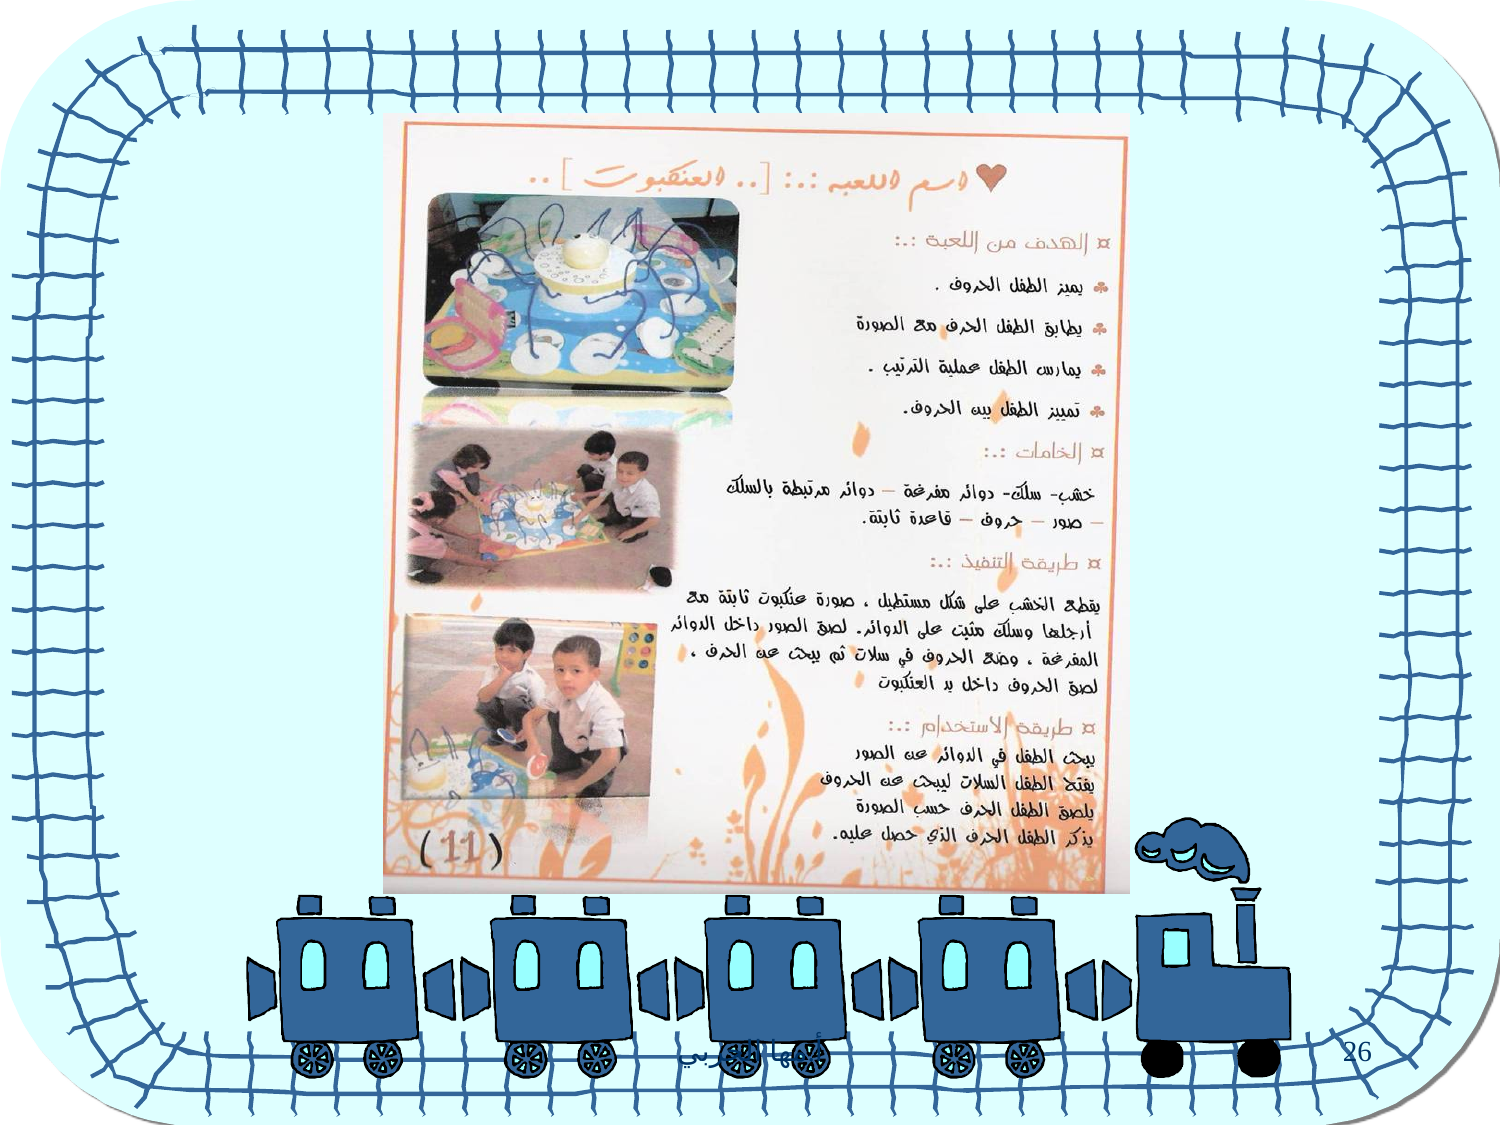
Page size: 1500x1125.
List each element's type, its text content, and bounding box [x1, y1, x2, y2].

slide_number 26 [1074, 1024, 1388, 1101]
footer أ.مها الحربي [512, 1024, 988, 1101]
picture [383, 113, 1131, 894]
